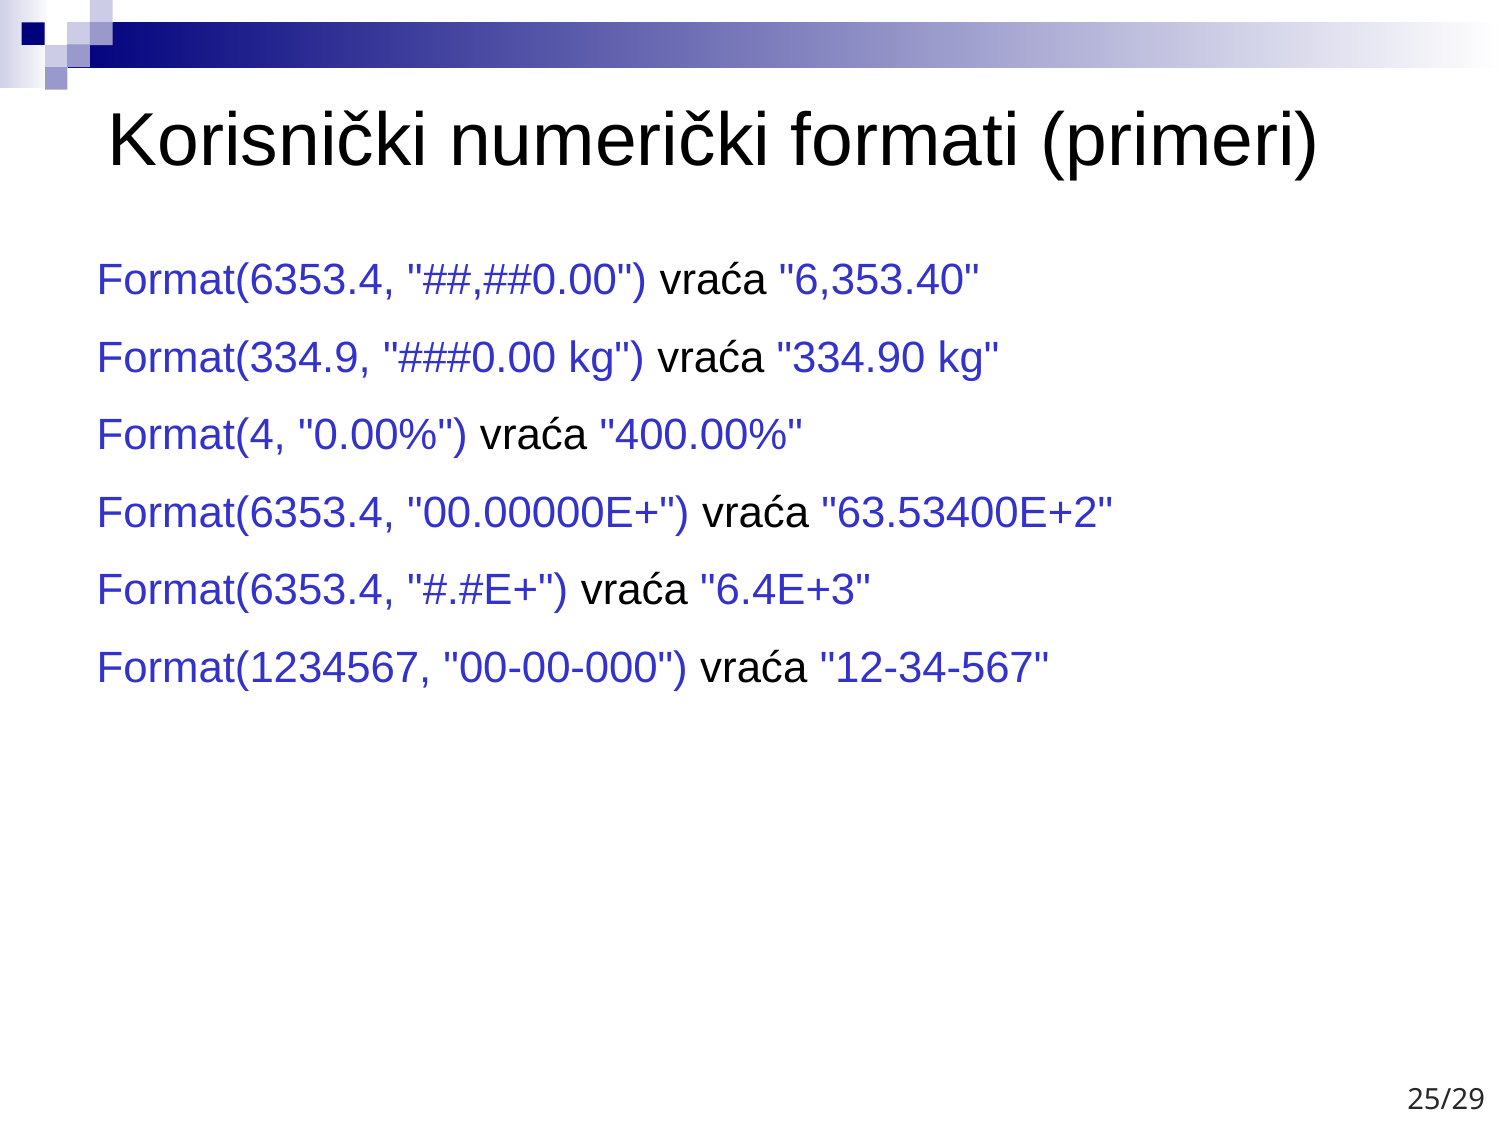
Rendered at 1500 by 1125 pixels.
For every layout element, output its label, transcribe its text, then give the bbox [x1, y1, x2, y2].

title Korisnički numerički formati (primeri) [92, 75, 1360, 197]
text_box 25/29 [1374, 1072, 1500, 1123]
text_box Format(6353.4, "##,##0.00") vraća "6,353.40" Format(334.9, "###0.00 kg") vraća "334.90 kg" Format(4, "0.00%") vraća "400.00%" Format(6353.4, "00.00000E+") vraća "63.53400E+2" Format(6353.4, "#.#E+") vraća "6.4E+3" Format(1234567, "00-00-000") vraća "12-34-567" [81, 243, 1149, 699]
